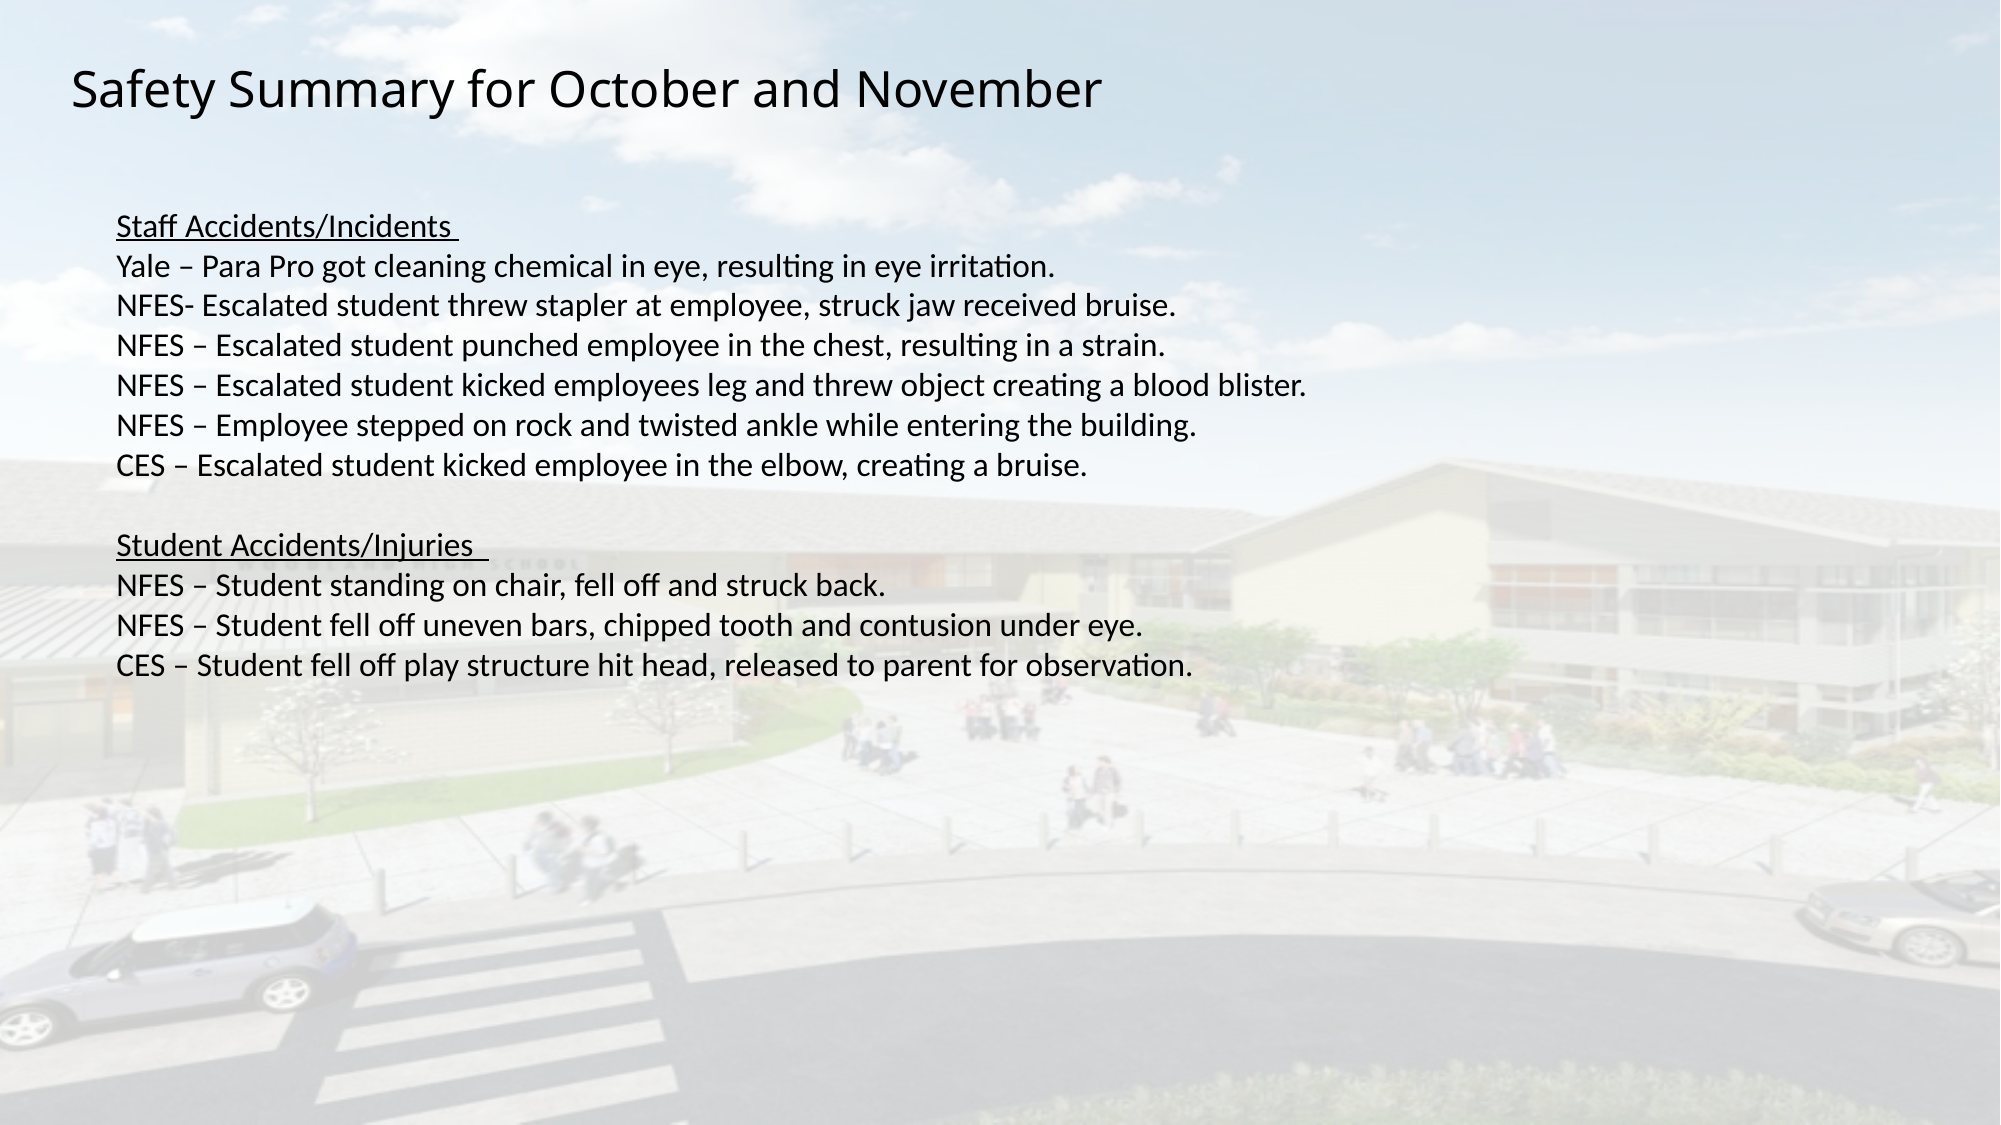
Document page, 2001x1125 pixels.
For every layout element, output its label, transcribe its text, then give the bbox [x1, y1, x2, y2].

text_box Staff Accidents/Incidents Yale – Para Pro got cleaning chemical in eye, resulting in eye irritation. NFES- Escalated student threw stapler at employee, struck jaw received bruise. NFES – Escalated student punched employee in the chest, resulting in a strain. NFES – Escalated student kicked employees leg and threw object creating a blood blister. NFES – Employee stepped on rock and twisted ankle while entering the building. CES – Escalated student kicked employee in the elbow, creating a bruise. Student Accidents/Injuries NFES – Student standing on chair, fell off and struck back. NFES – Student fell off uneven bars, chipped tooth and contusion under eye. CES – Student fell off play structure hit head, released to parent for observation. [101, 196, 1665, 731]
title Safety Summary for October and November [56, 44, 1782, 139]
